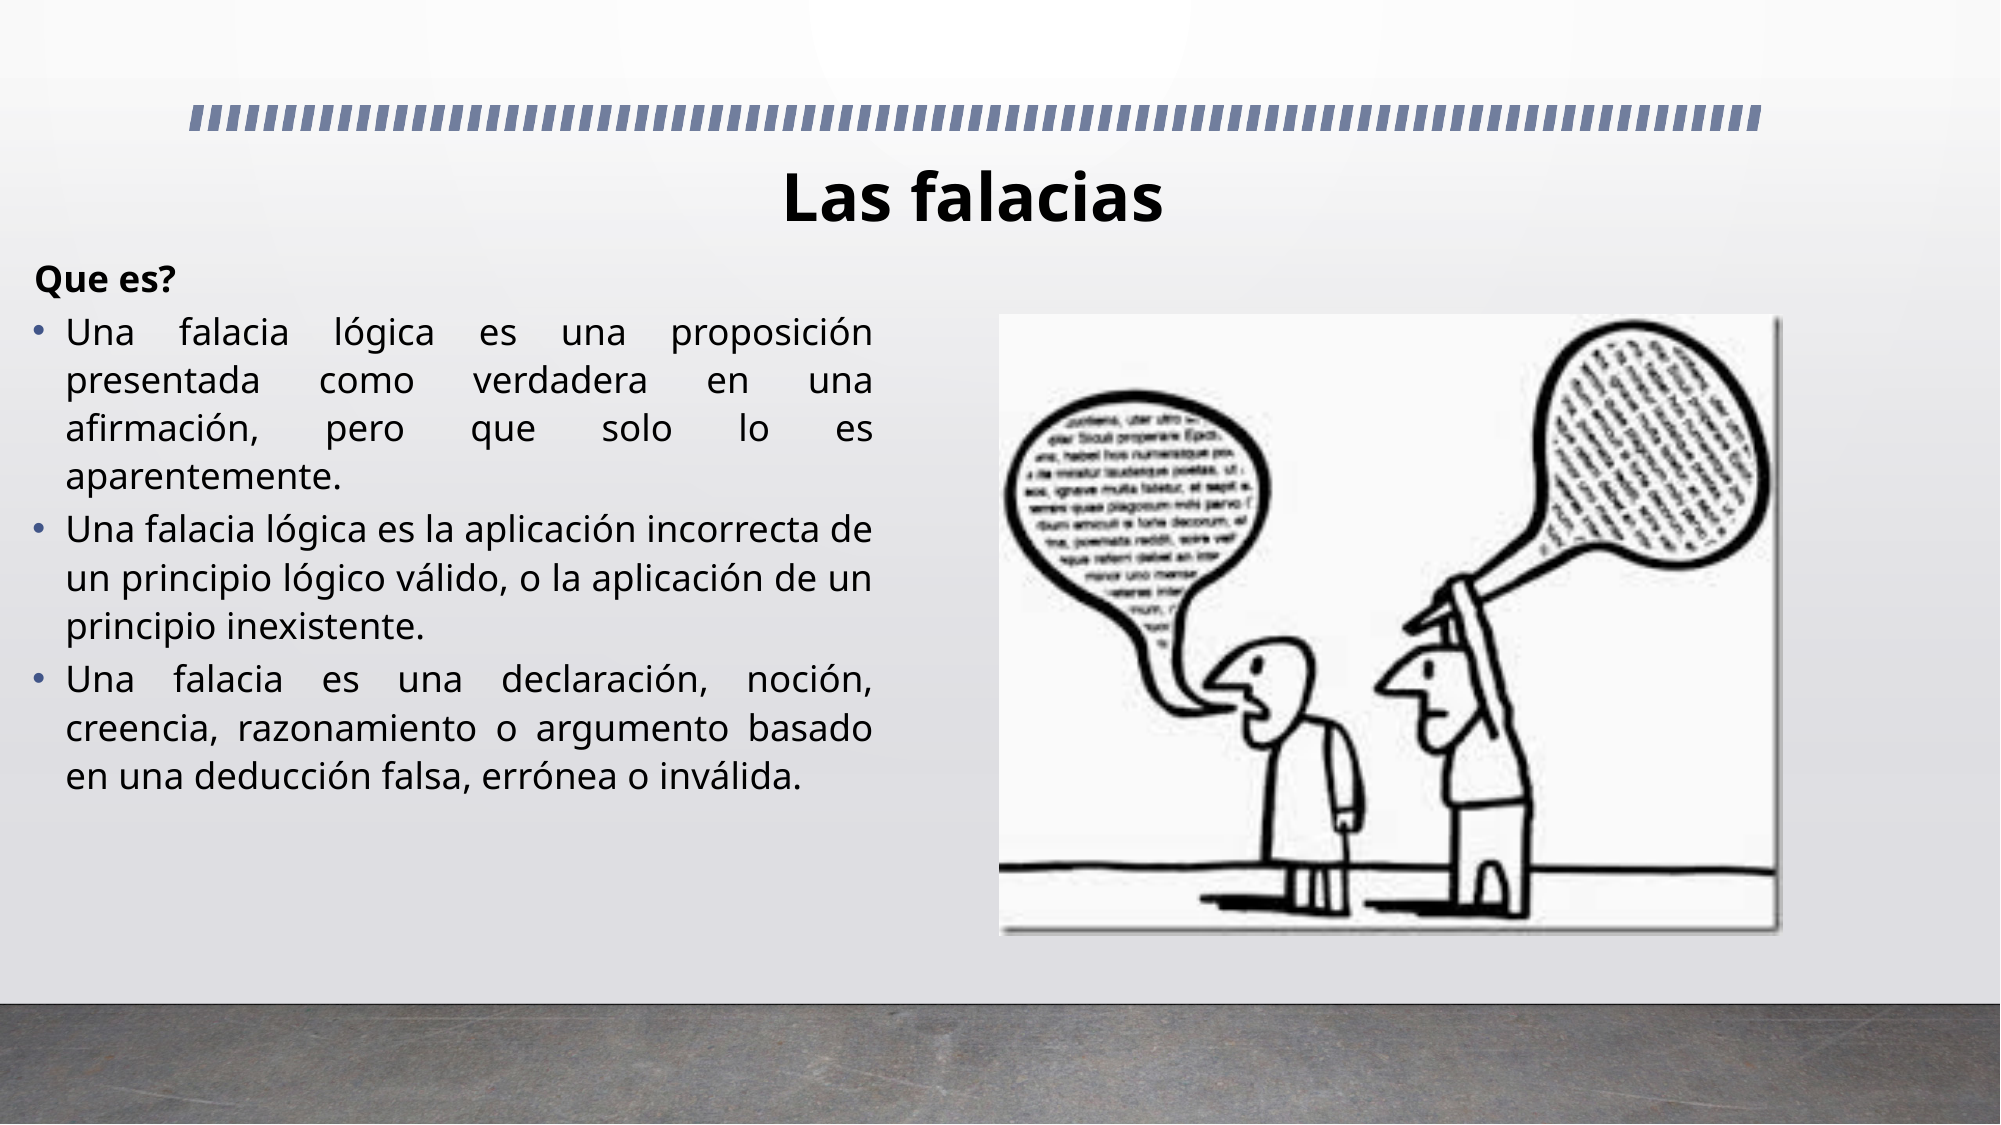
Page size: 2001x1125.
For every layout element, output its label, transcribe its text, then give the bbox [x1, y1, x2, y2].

text_box [0, 76, 2000, 1003]
picture [184, 105, 1762, 132]
list Que es? Una falacia lógica es una proposición presentada como verdadera en una afirmación, pero que solo lo es aparentemente. Una falacia lógica es la aplicación incorrecta de un principio lógico válido, o la aplicación de un principio inexistente. Una falacia es una declaración, noción, creencia, razonamiento o argumento basado en una deducción falsa, errónea o inválida. [17, 243, 890, 829]
picture [0, 1005, 2000, 1125]
title Las falacias [185, 156, 1761, 329]
picture [999, 314, 1783, 937]
